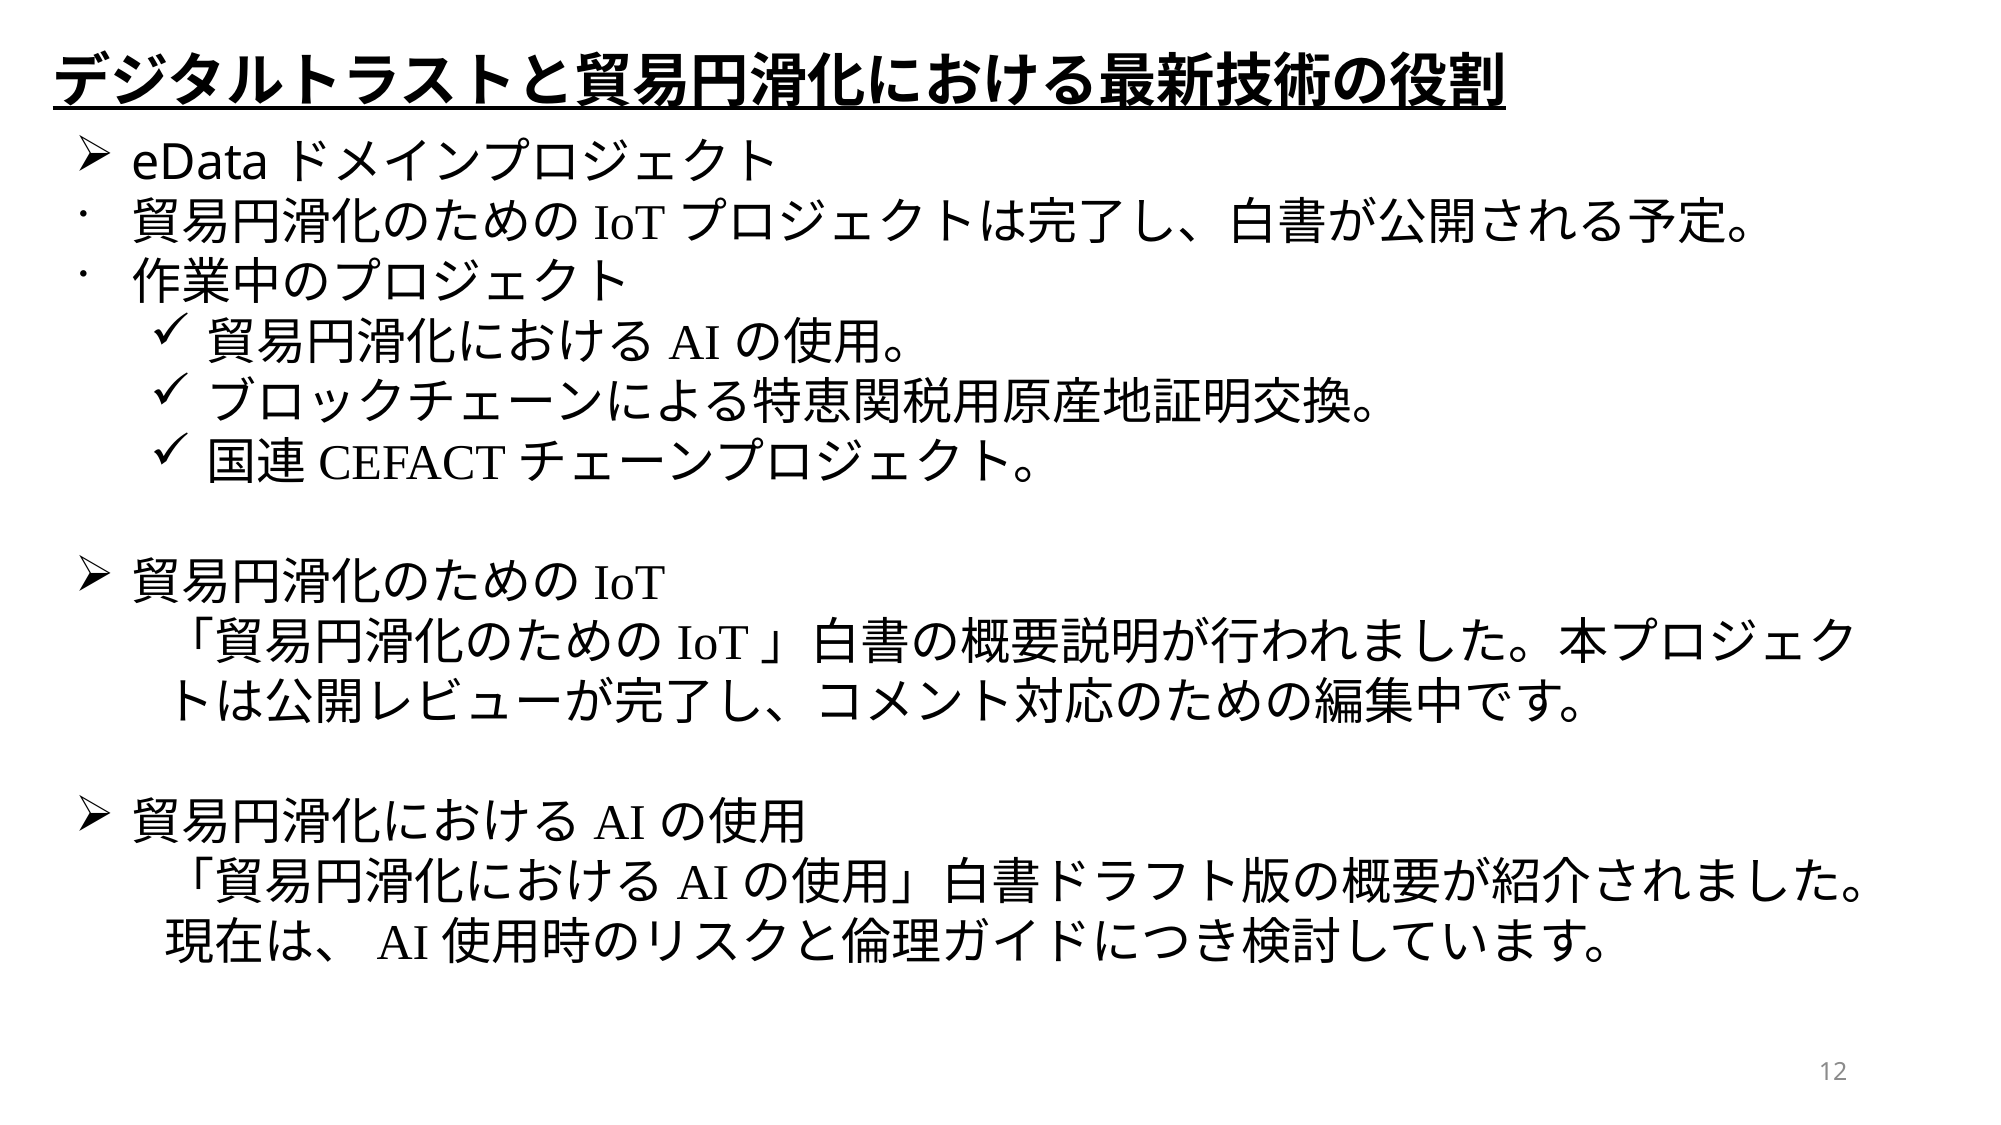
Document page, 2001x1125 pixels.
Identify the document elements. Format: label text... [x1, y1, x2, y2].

text_box eDataドメインプロジェクト 貿易円滑化のためのIoTプロジェクトは完了し、白書が公開される予定。 作業中のプロジェクト 貿易円滑化におけるAIの使用。 ブロックチェーンによる特恵関税用原産地証明交換。 国連CEFACTチェーンプロジェクト。 貿易円滑化のためのIoT 「貿易円滑化のためのIoT」白書の概要説明が行われました。本プロジェクトは公開レビューが完了し、コメント対応のための編集中です。 貿易円滑化におけるAIの使用 「貿易円滑化におけるAIの使用」白書ドラフト版の概要が紹介されました。現在は、AI使用時のリスクと倫理ガイドにつき検討しています。 [60, 121, 1918, 1097]
slide_number 12 [1412, 1042, 1863, 1103]
text_box デジタルトラストと貿易円滑化における最新技術の役割 [37, 36, 1918, 121]
